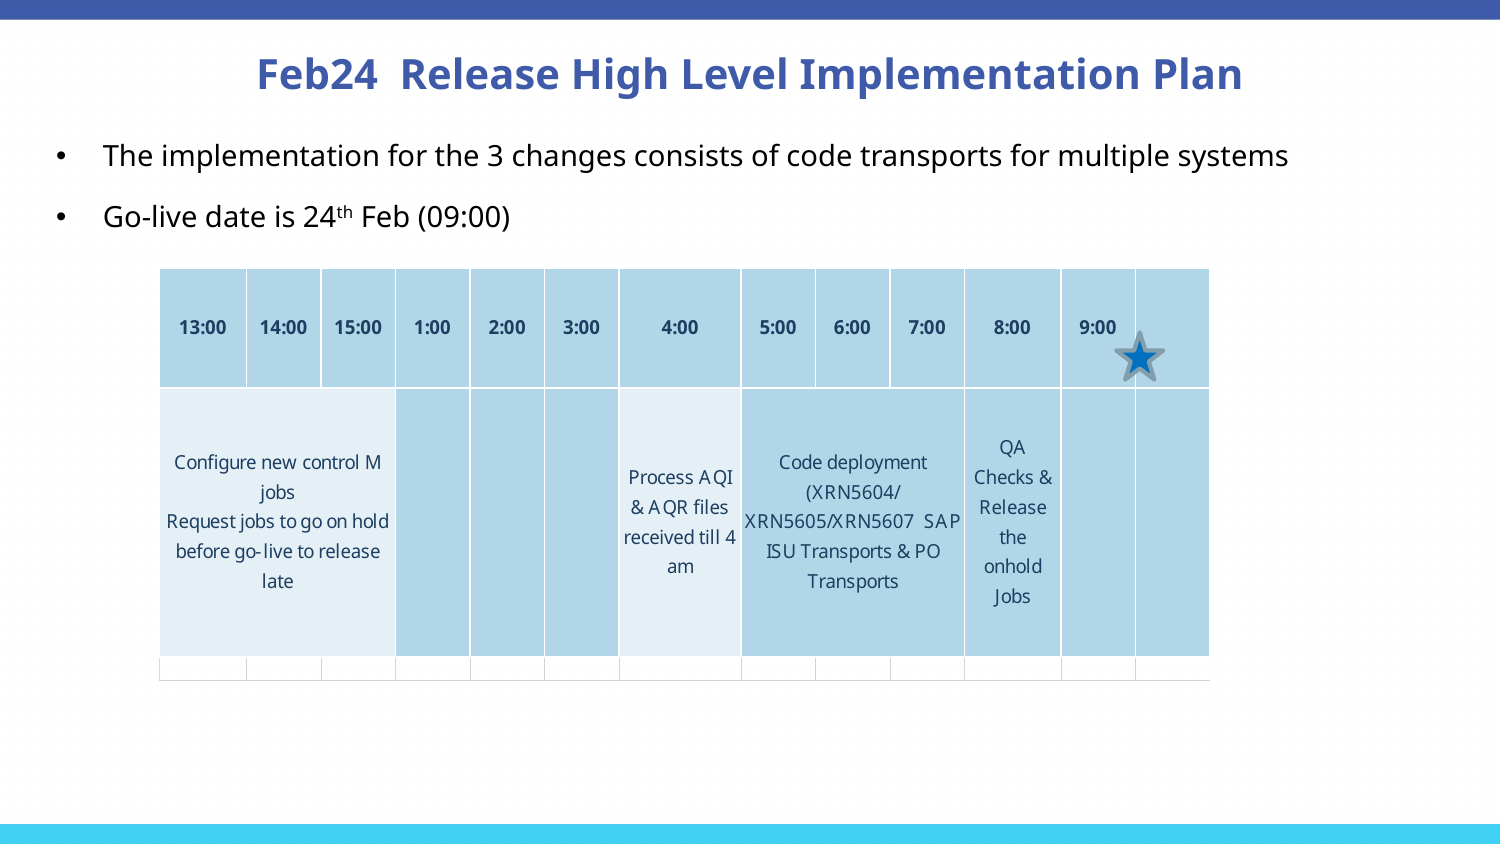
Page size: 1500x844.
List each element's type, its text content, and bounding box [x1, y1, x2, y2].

title Feb24 Release High Level Implementation Plan [75, 20, 1425, 125]
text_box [159, 267, 1211, 682]
text_box The implementation for the 3 changes consists of code transports for multiple systems Go-live date is 24th Feb (09:00) [41, 124, 1410, 494]
picture [0, 0, 1500, 844]
